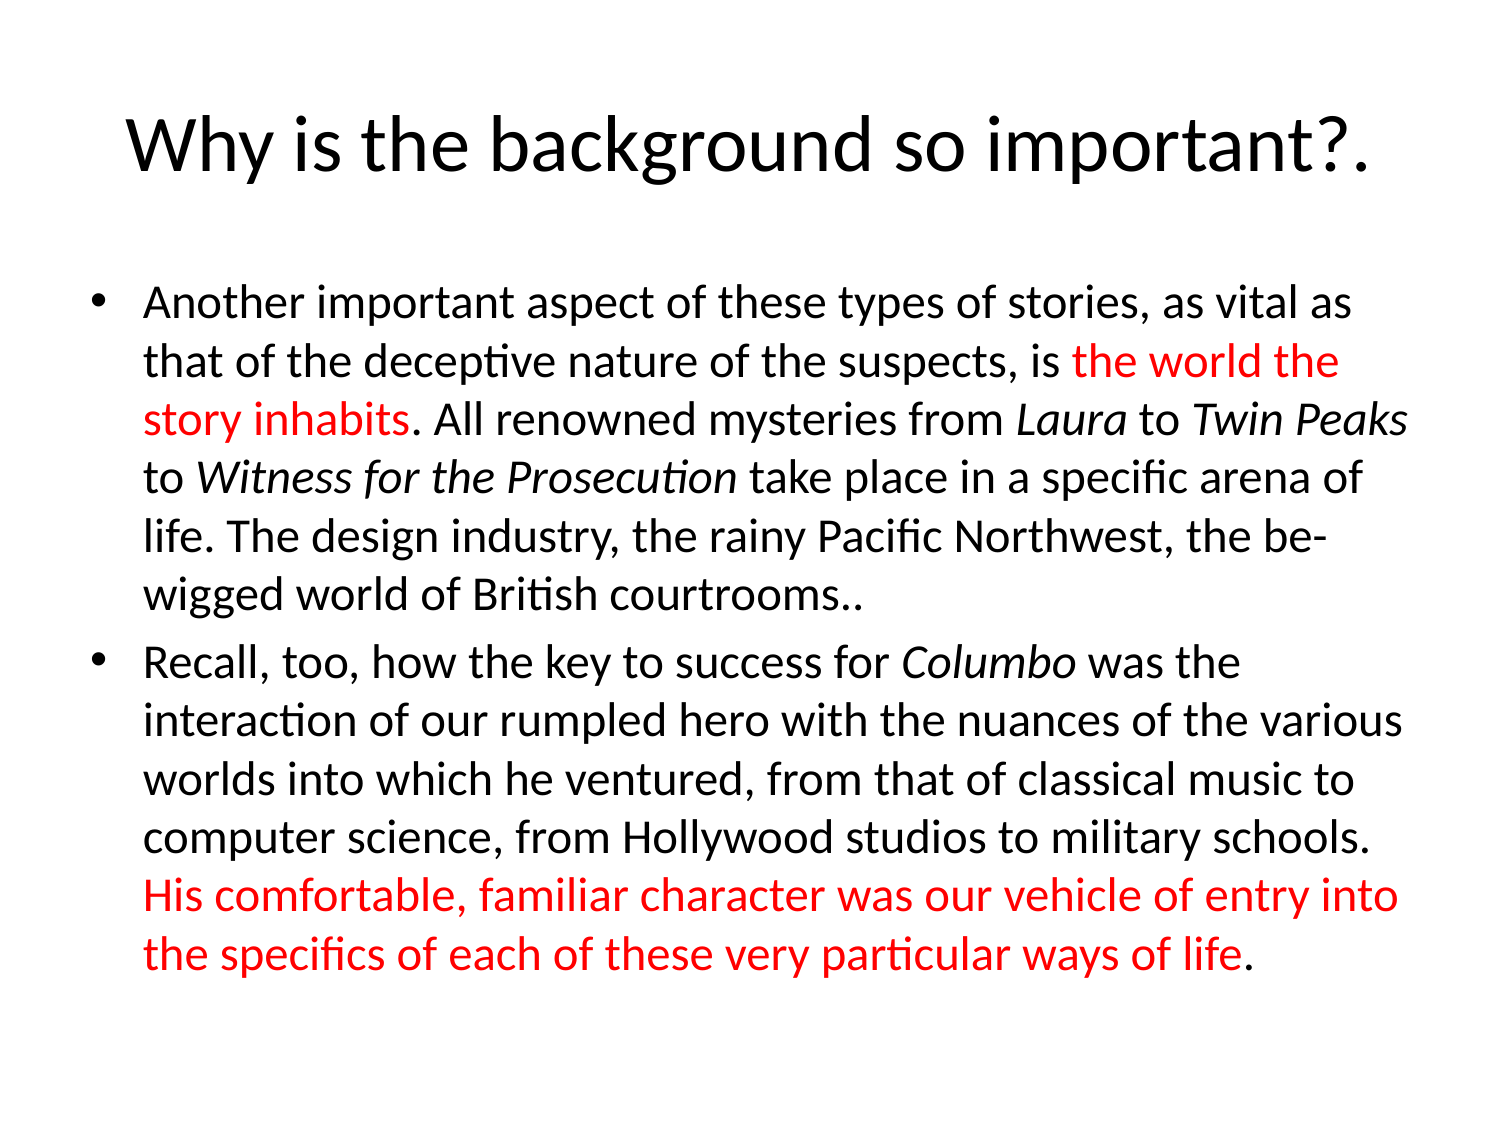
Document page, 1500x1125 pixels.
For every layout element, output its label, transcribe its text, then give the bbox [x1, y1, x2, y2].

list Another important aspect of these types of stories, as vital as that of the deceptive nature of the suspects, is the world the story inhabits. All renowned mysteries from Laura to Twin Peaks to Witness for the Prosecution take place in a specific arena of life. The design industry, the rainy Pacific Northwest, the be-wigged world of British courtrooms.. Recall, too, how the key to success for Columbo was the interaction of our rumpled hero with the nuances of the various worlds into which he ventured, from that of classical music to computer science, from Hollywood studios to military schools. His comfortable, familiar character was our vehicle of entry into the specifics of each of these very particular ways of life. [75, 262, 1425, 1005]
title Why is the background so important?. [75, 45, 1425, 233]
